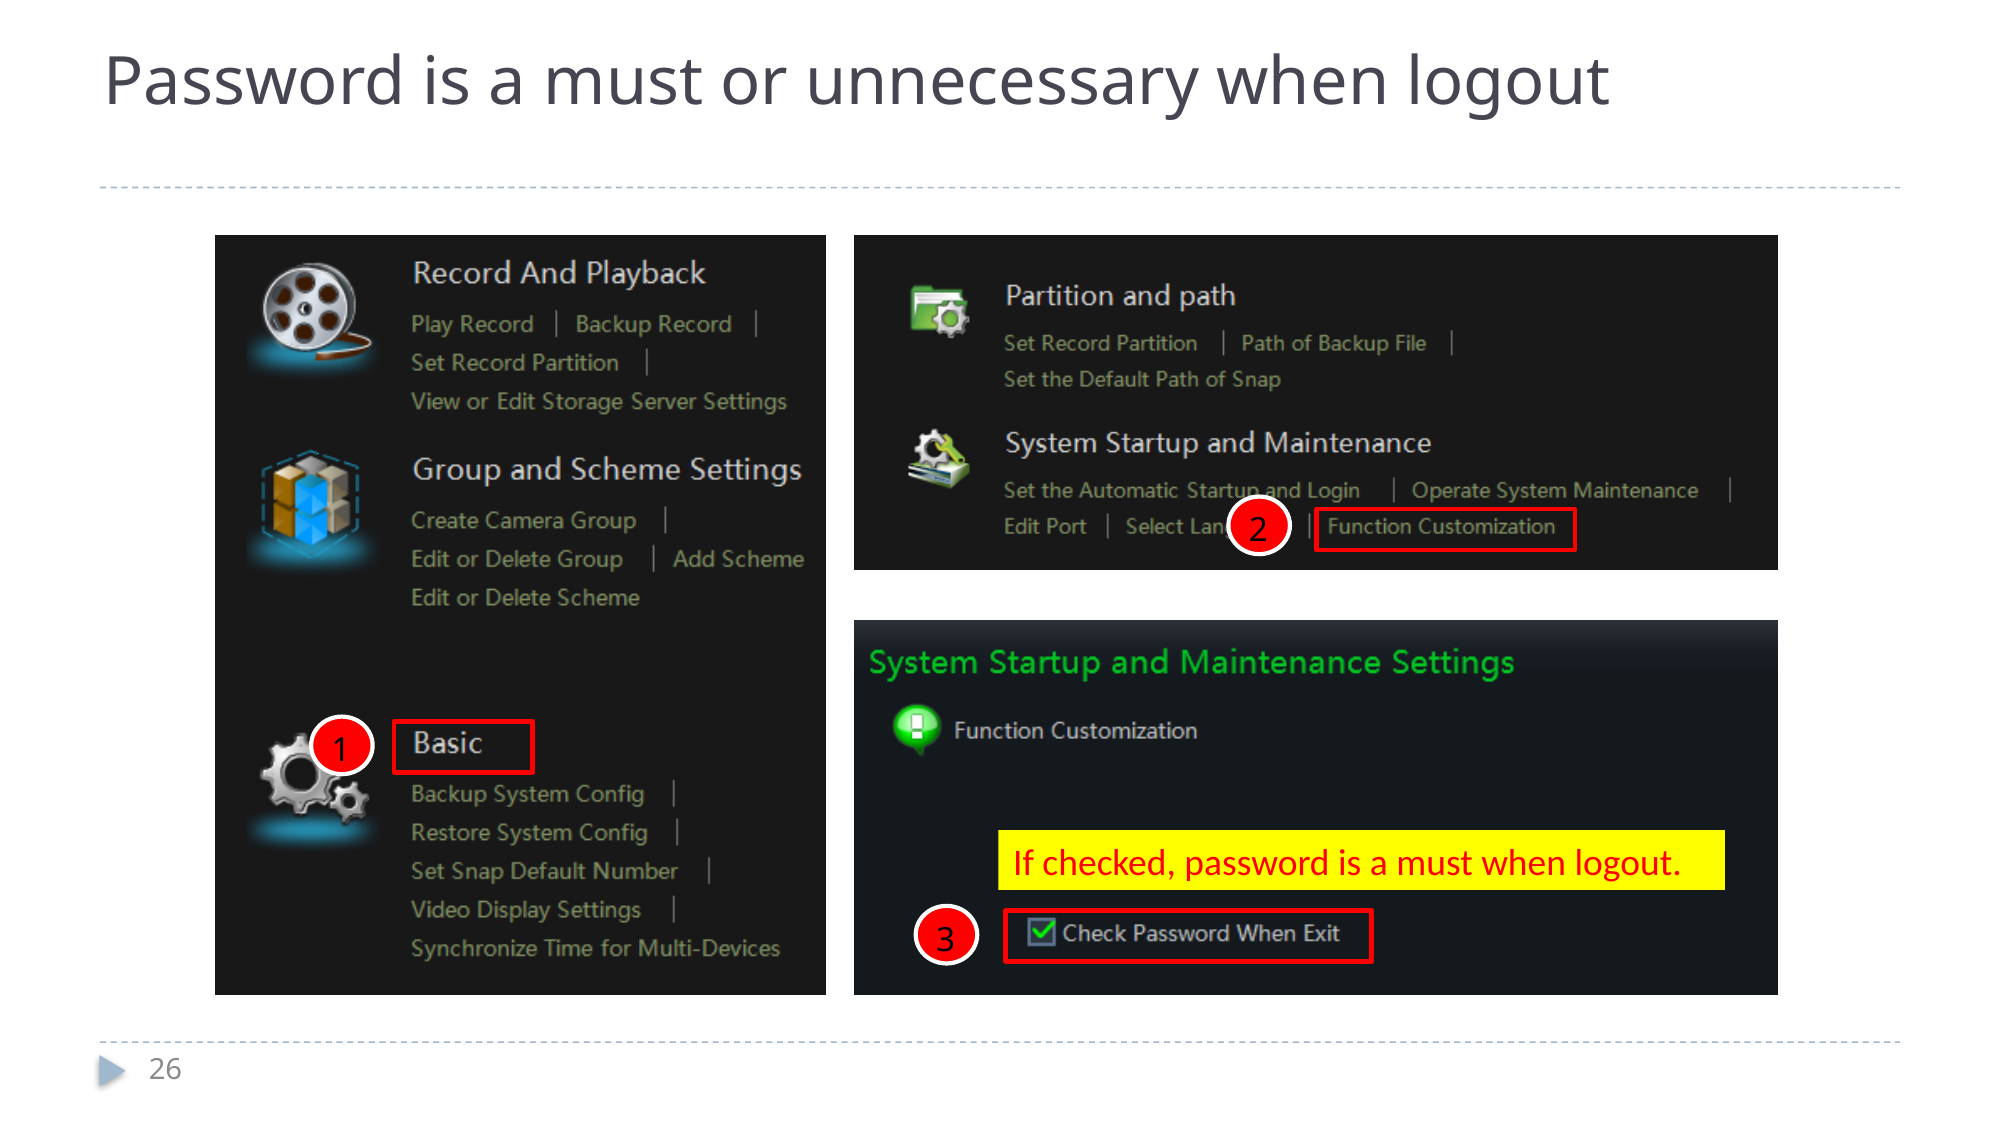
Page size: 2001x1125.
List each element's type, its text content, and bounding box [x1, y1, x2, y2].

picture [854, 620, 1779, 996]
picture [854, 234, 1779, 570]
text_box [310, 716, 378, 777]
slide_number 26 [133, 1042, 568, 1103]
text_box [915, 905, 983, 967]
title Password is a must or unnecessary when logout [88, 8, 1864, 125]
picture [214, 235, 826, 996]
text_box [1228, 496, 1295, 557]
